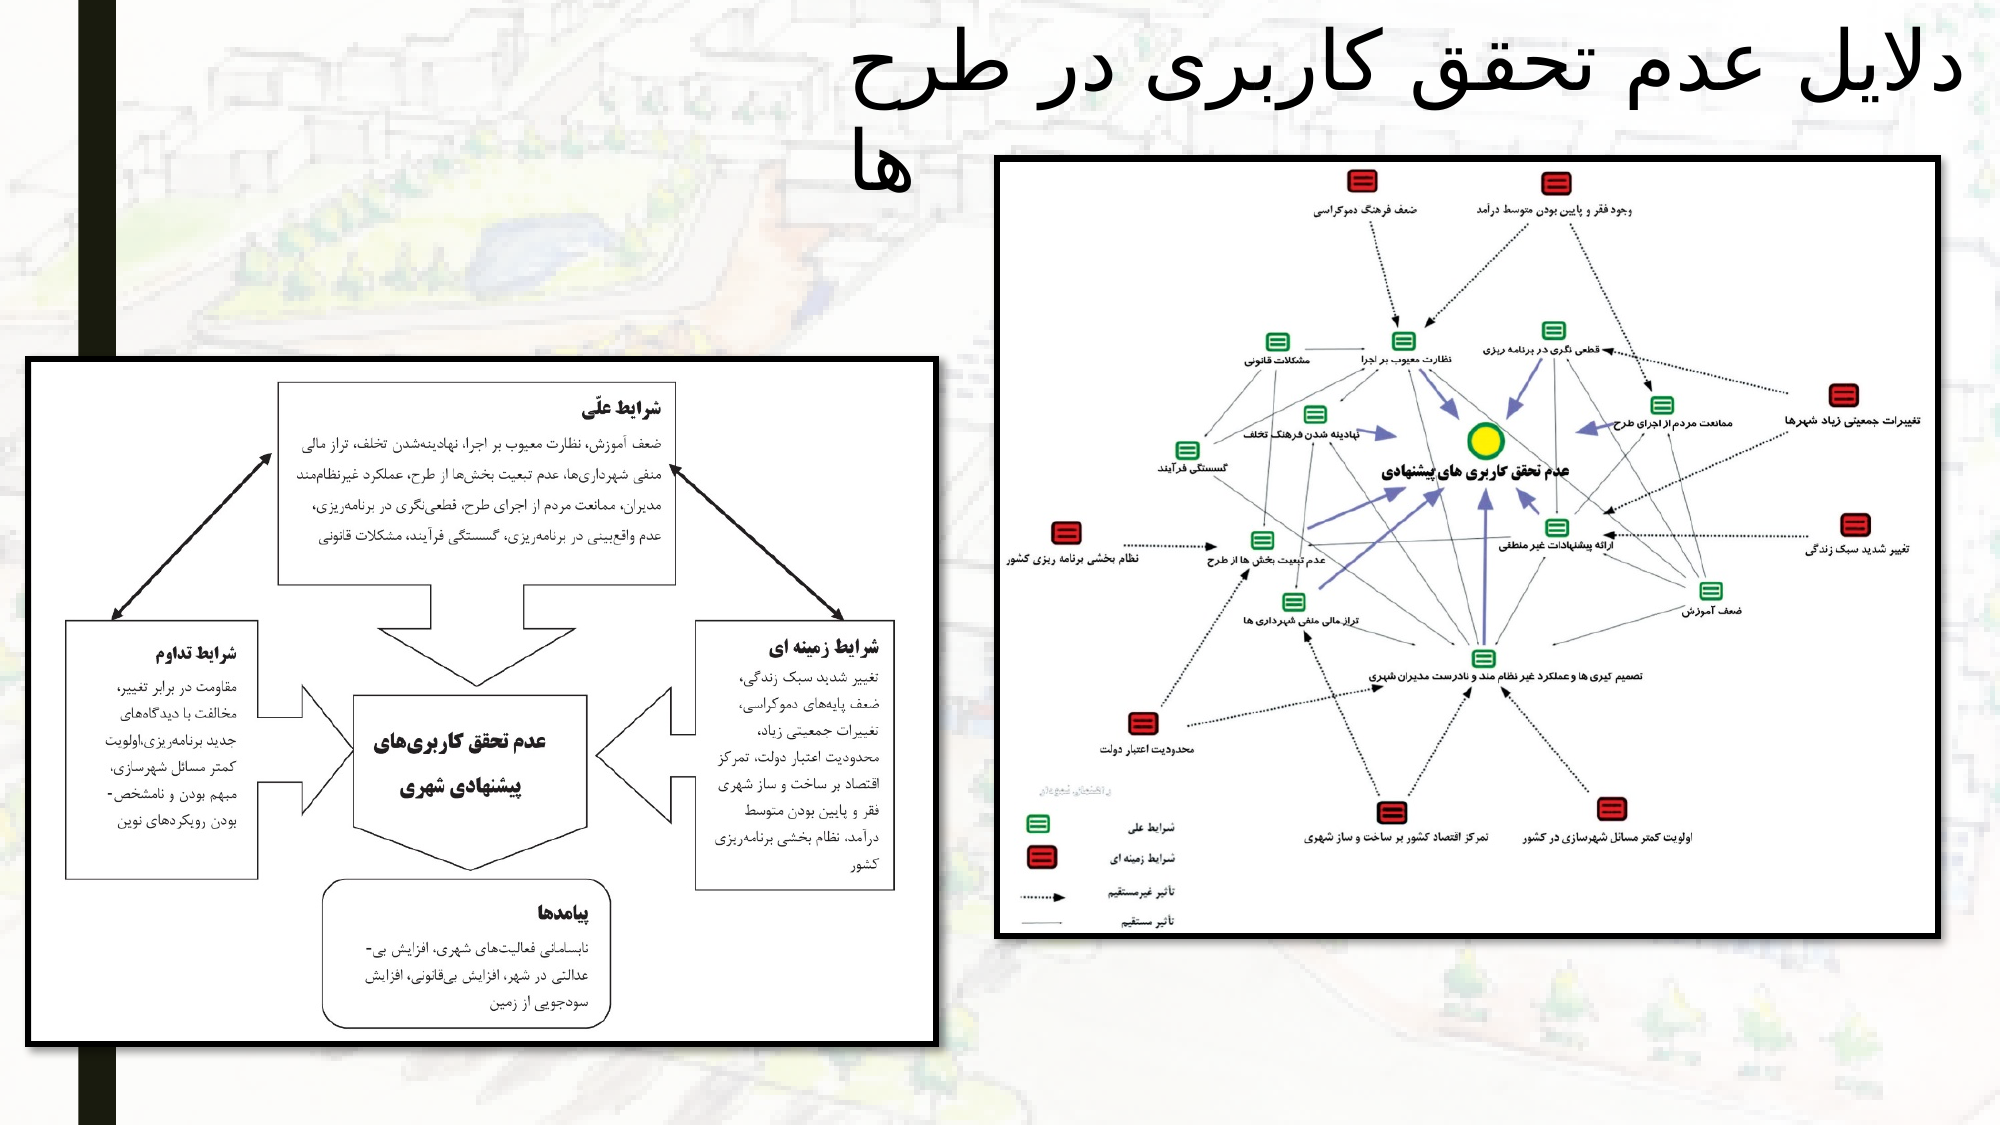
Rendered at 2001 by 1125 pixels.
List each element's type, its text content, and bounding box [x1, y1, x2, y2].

picture [31, 362, 934, 1042]
text_box دلایل عدم تحقق کاربری در طرح ها [832, 0, 2000, 215]
picture [999, 161, 1936, 933]
